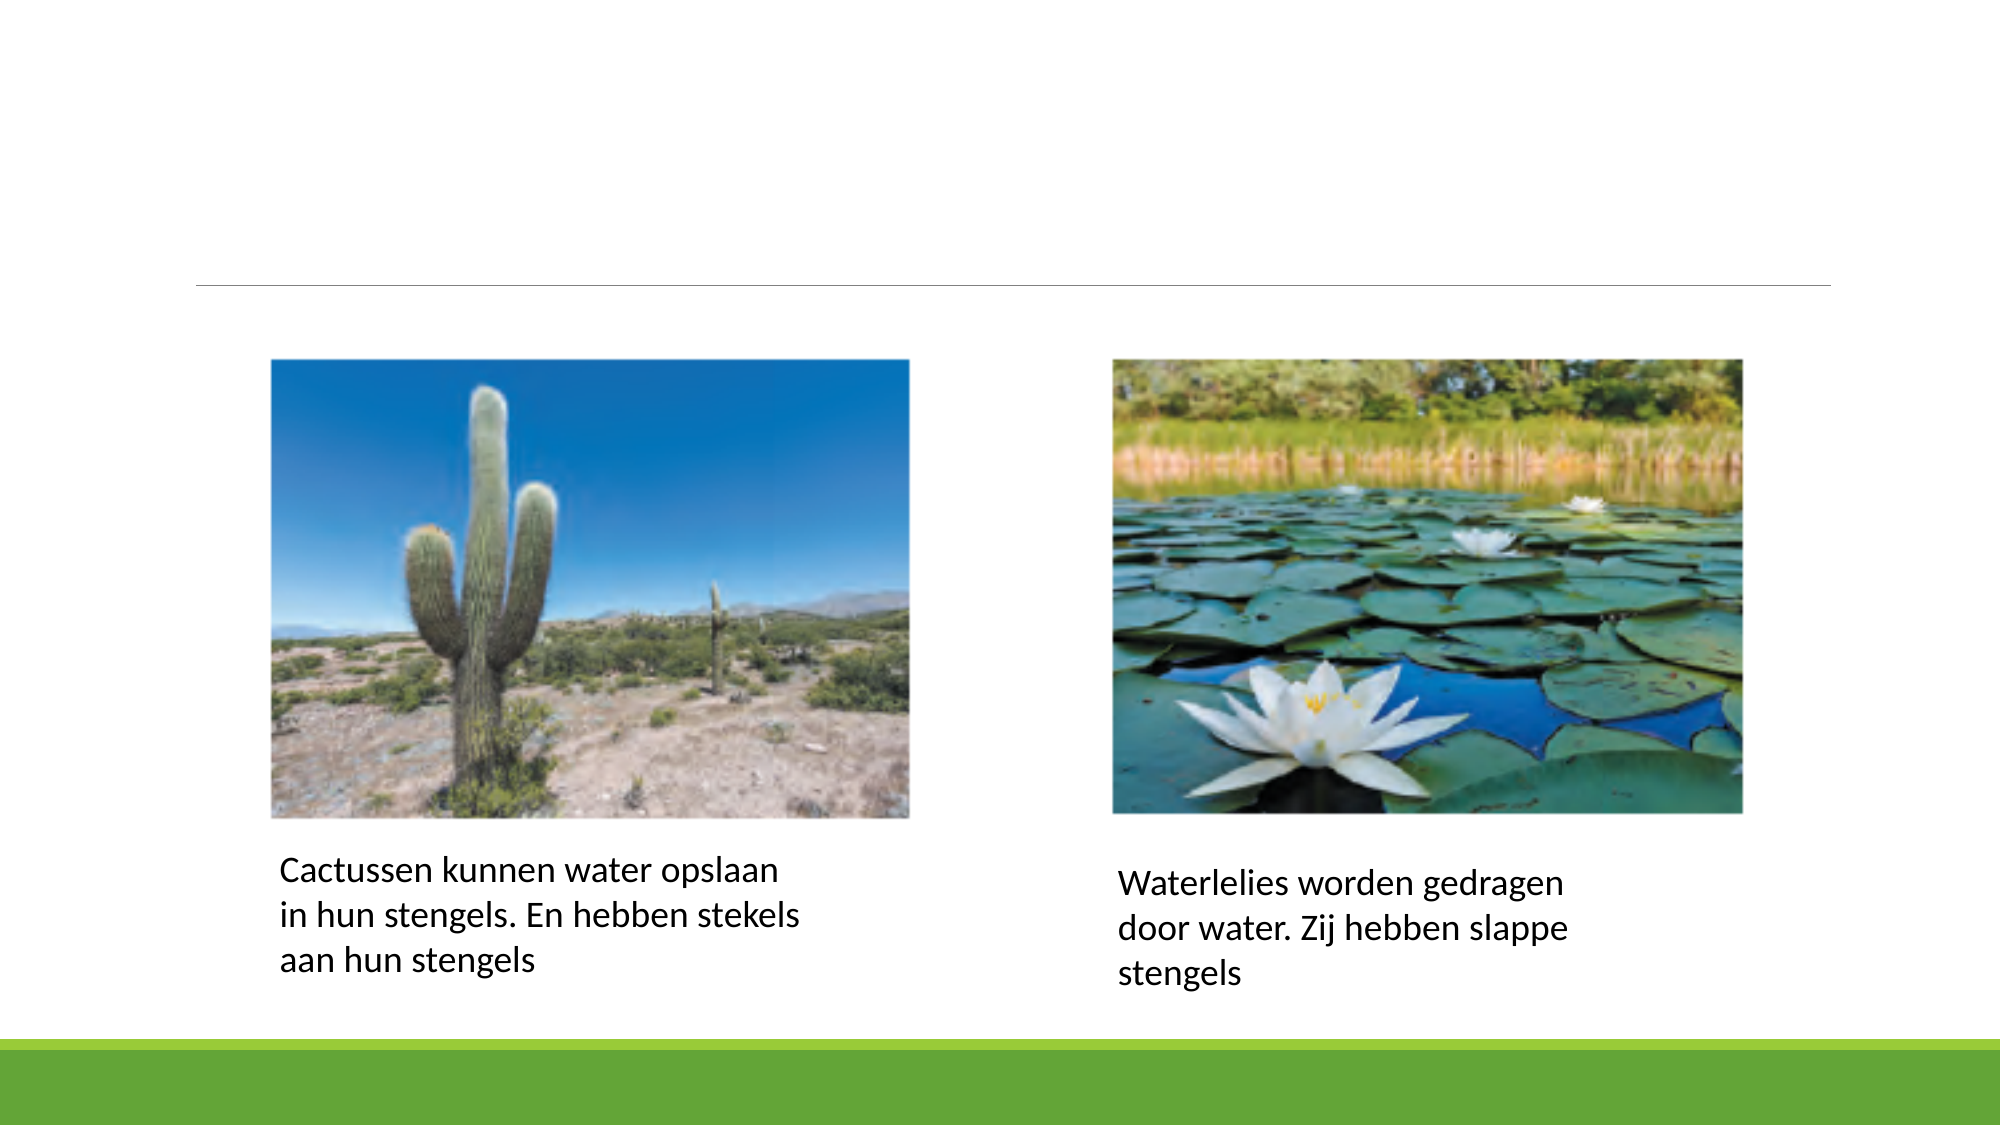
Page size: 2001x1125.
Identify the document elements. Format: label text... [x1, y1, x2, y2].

text_box Cactussen kunnen water opslaan in hun stengels. En hebben stekels aan hun stengels [264, 842, 823, 988]
picture [264, 346, 929, 838]
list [1102, 346, 1763, 833]
text_box Waterlelies worden gedragen door water. Zij hebben slappe stengels [1103, 850, 1629, 1001]
